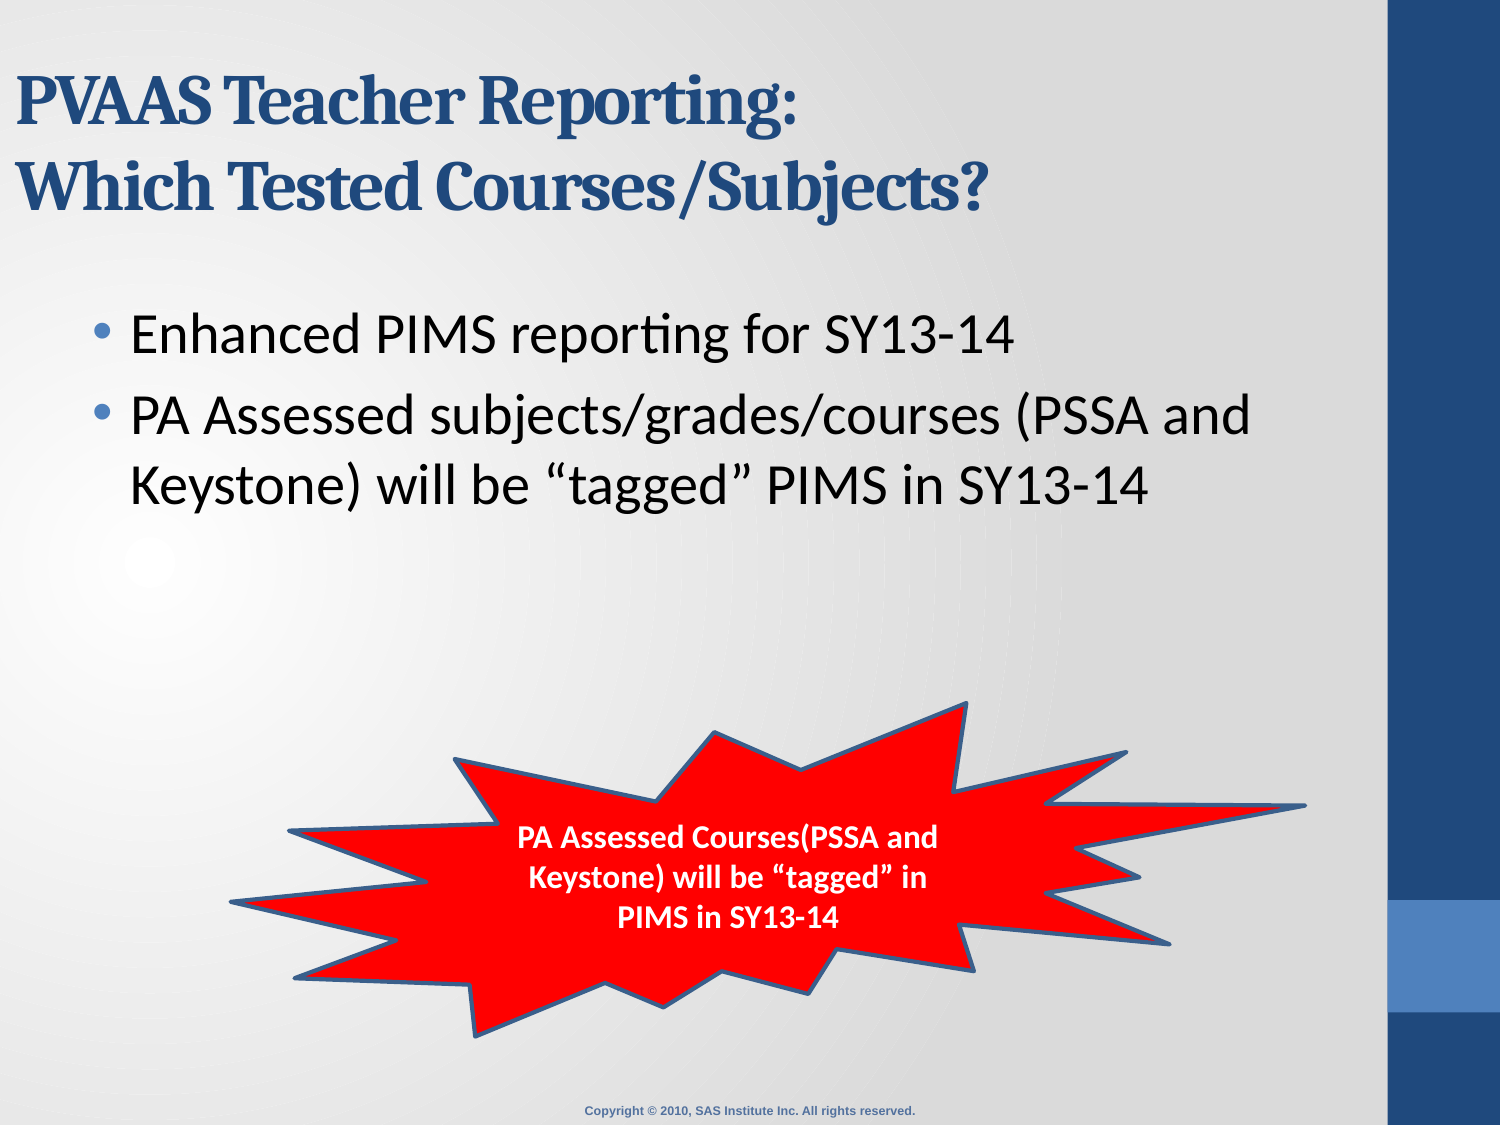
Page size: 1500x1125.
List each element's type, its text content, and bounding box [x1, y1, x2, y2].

title PVAAS Teacher Reporting: Which Tested Courses/Subjects? [0, 45, 1500, 233]
list Enhanced PIMS reporting for SY13-14 PA Assessed subjects/grades/courses (PSSA and Keystone) will be “tagged” PIMS in SY13-14 [59, 287, 1497, 1100]
text_box PA Assessed Courses(PSSA and Keystone) will be “tagged” in PIMS in SY13-14 [228, 701, 1308, 1039]
